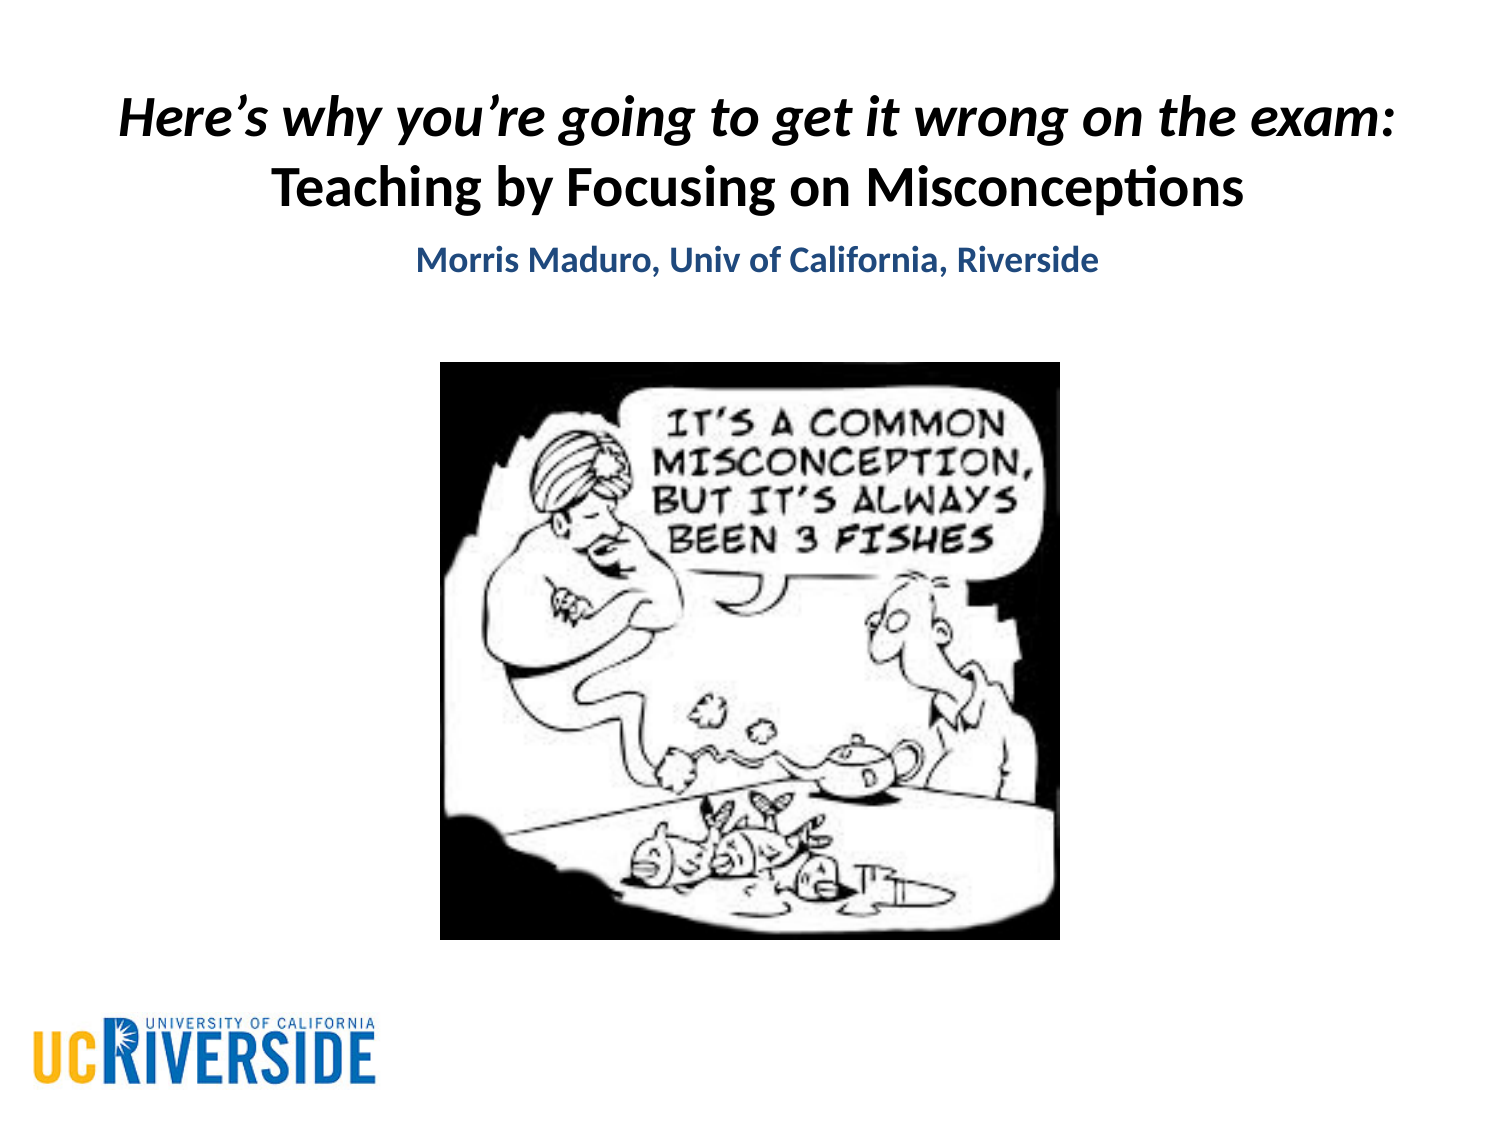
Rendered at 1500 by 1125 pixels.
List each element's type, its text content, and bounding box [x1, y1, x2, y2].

picture [439, 362, 1060, 940]
picture [24, 1012, 386, 1090]
text_box Morris Maduro, Univ of California, Riverside [149, 227, 1367, 288]
text_box Here’s why you’re going to get it wrong on the exam: Teaching by Focusing on Misconceptions [58, 71, 1458, 226]
